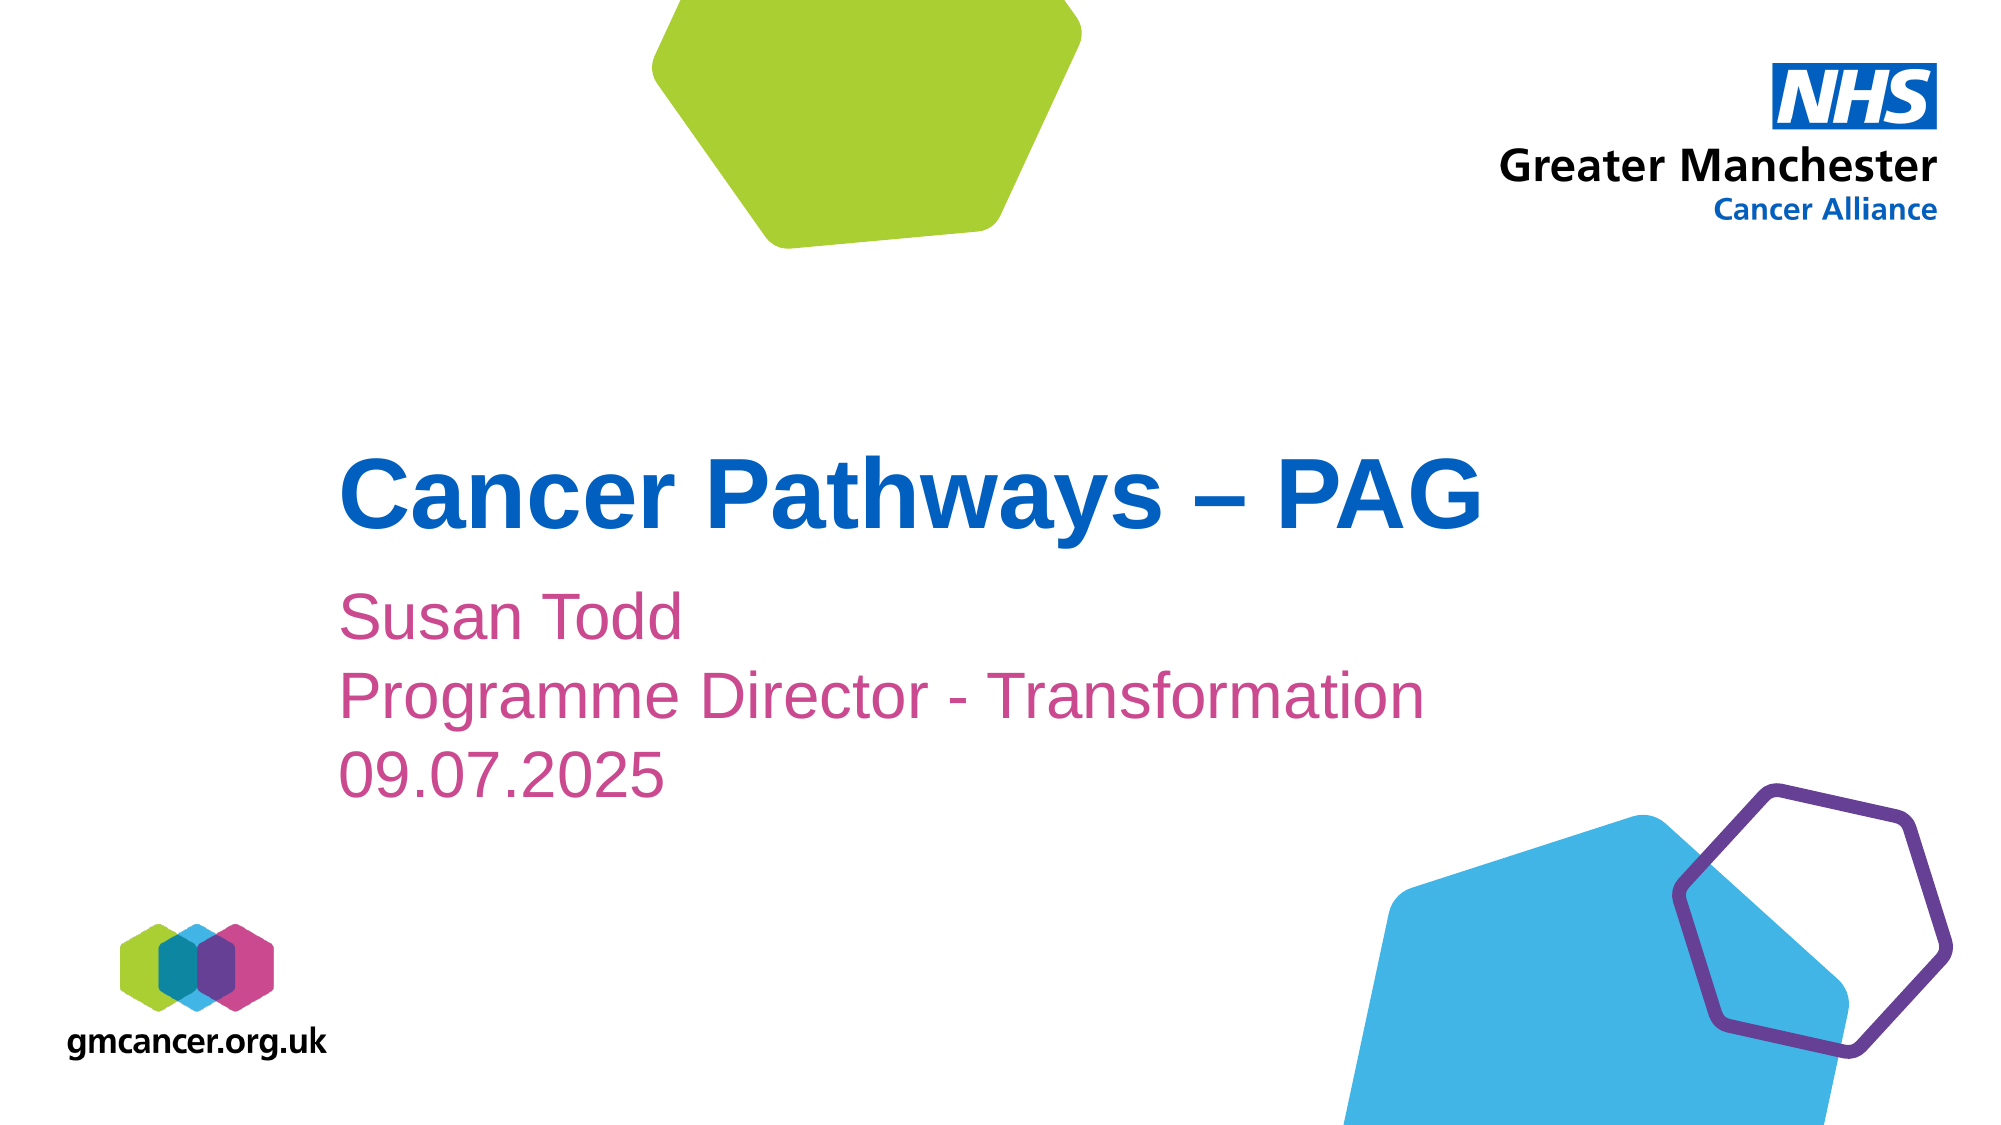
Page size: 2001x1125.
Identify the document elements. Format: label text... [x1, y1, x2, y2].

picture [1500, 63, 1937, 220]
list Cancer Pathways – PAG [323, 421, 1548, 557]
picture [66, 923, 327, 1062]
list Susan Todd Programme Director - Transformation 09.07.2025 [323, 566, 1511, 735]
